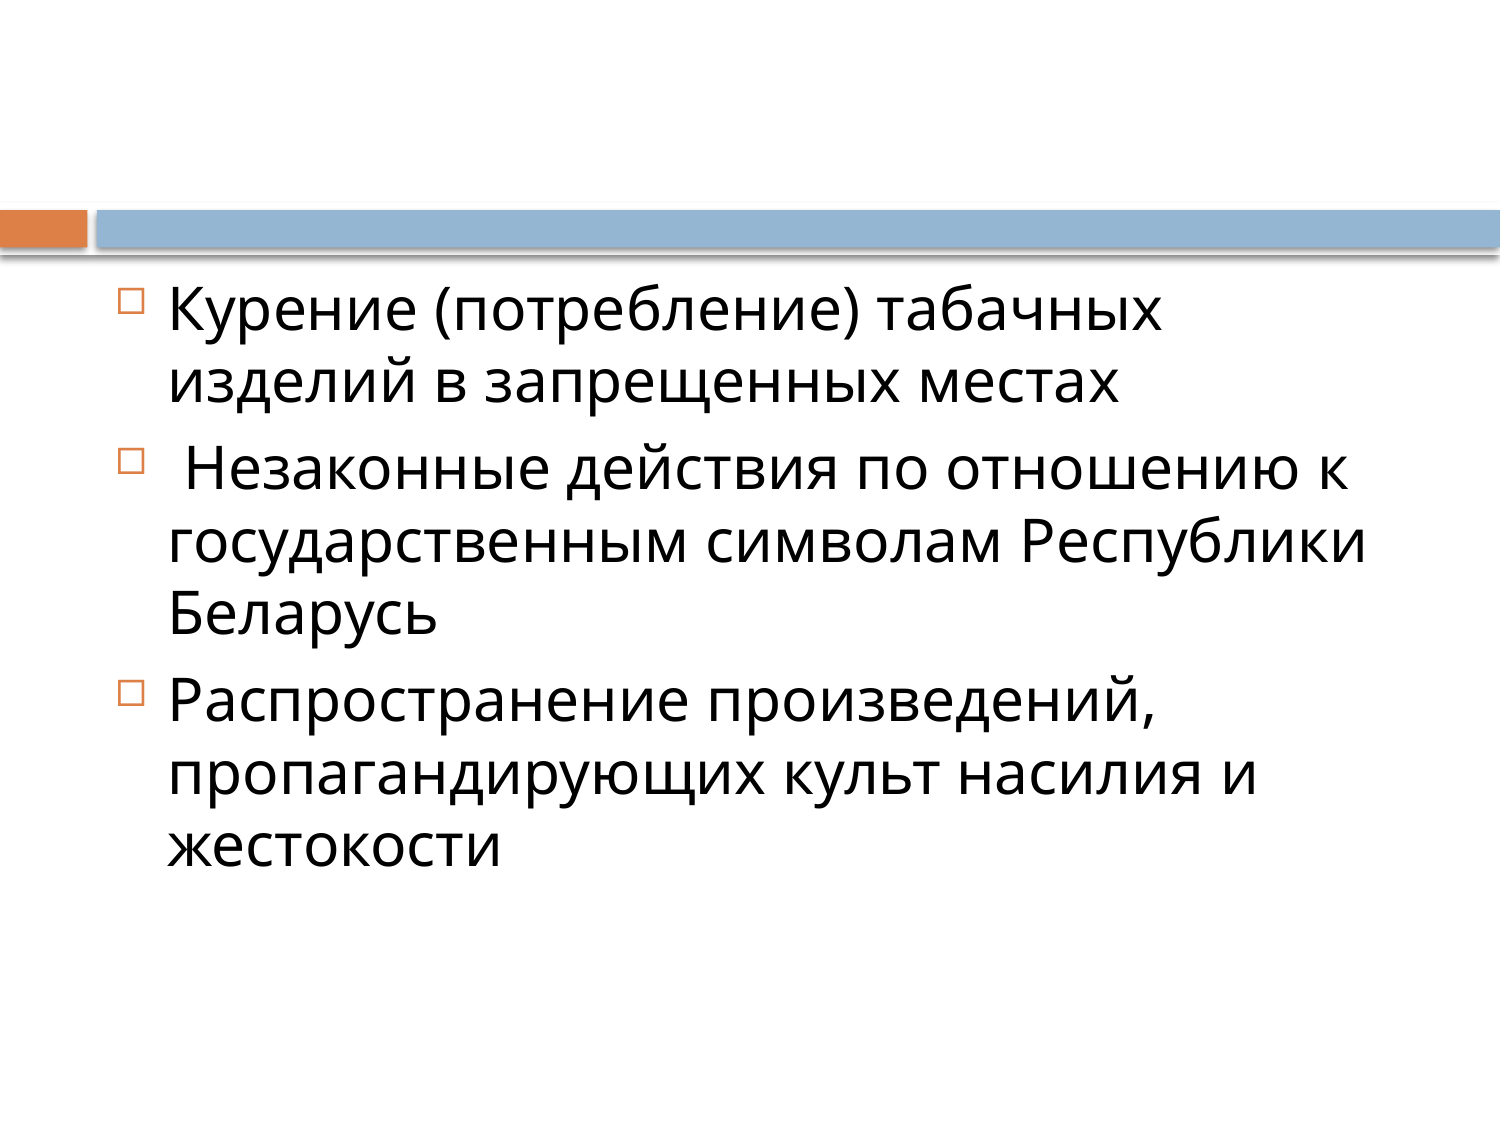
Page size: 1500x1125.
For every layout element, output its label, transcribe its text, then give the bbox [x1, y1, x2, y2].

list Курение (потребление) табачных изделий в запрещенных местах Незаконные действия по отношению к государственным символам Республики Беларусь Распространение произведений, пропагандирующих культ насилия и жестокости [100, 262, 1438, 1000]
